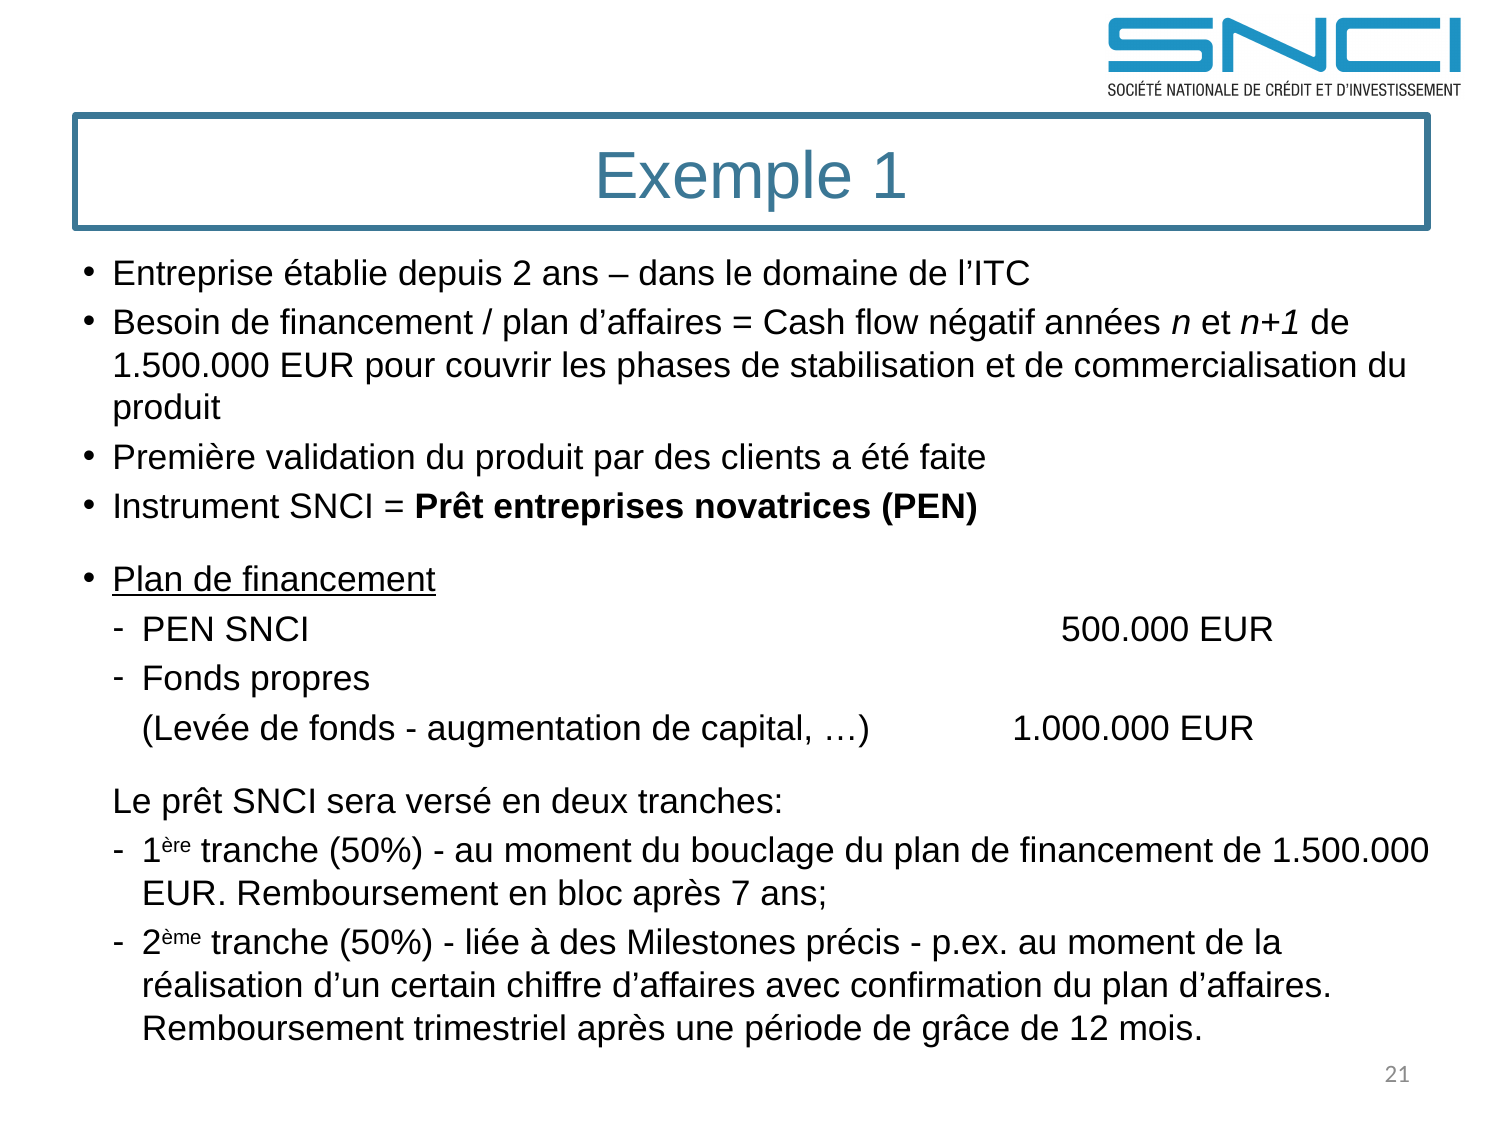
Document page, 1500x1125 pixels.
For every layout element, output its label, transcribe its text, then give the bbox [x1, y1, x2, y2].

title Exemple 1 [73, 114, 1430, 230]
list Entreprise établie depuis 2 ans – dans le domaine de l’ITC Besoin de financement / plan d’affaires = Cash flow négatif années n et n+1 de 1.500.000 EUR pour couvrir les phases de stabilisation et de commercialisation du produit Première validation du produit par des clients a été faite Instrument SNCI = Prêt entreprises novatrices (PEN) Plan de financement PEN SNCI 500.000 EUR Fonds propres (Levée de fonds - augmentation de capital, …) 1.000.000 EUR Le prêt SNCI sera versé en deux tranches: 1ère tranche (50%) - au moment du bouclage du plan de financement de 1.500.000 EUR. Remboursement en bloc après 7 ans; 2ème tranche (50%) - liée à des Milestones précis - p.ex. au moment de la réalisation d’un certain chiffre d’affaires avec confirmation du plan d’affaires. Remboursement trimestriel après une période de grâce de 12 mois. [67, 242, 1466, 1081]
picture [1105, 14, 1465, 100]
slide_number 21 [1074, 1042, 1425, 1103]
